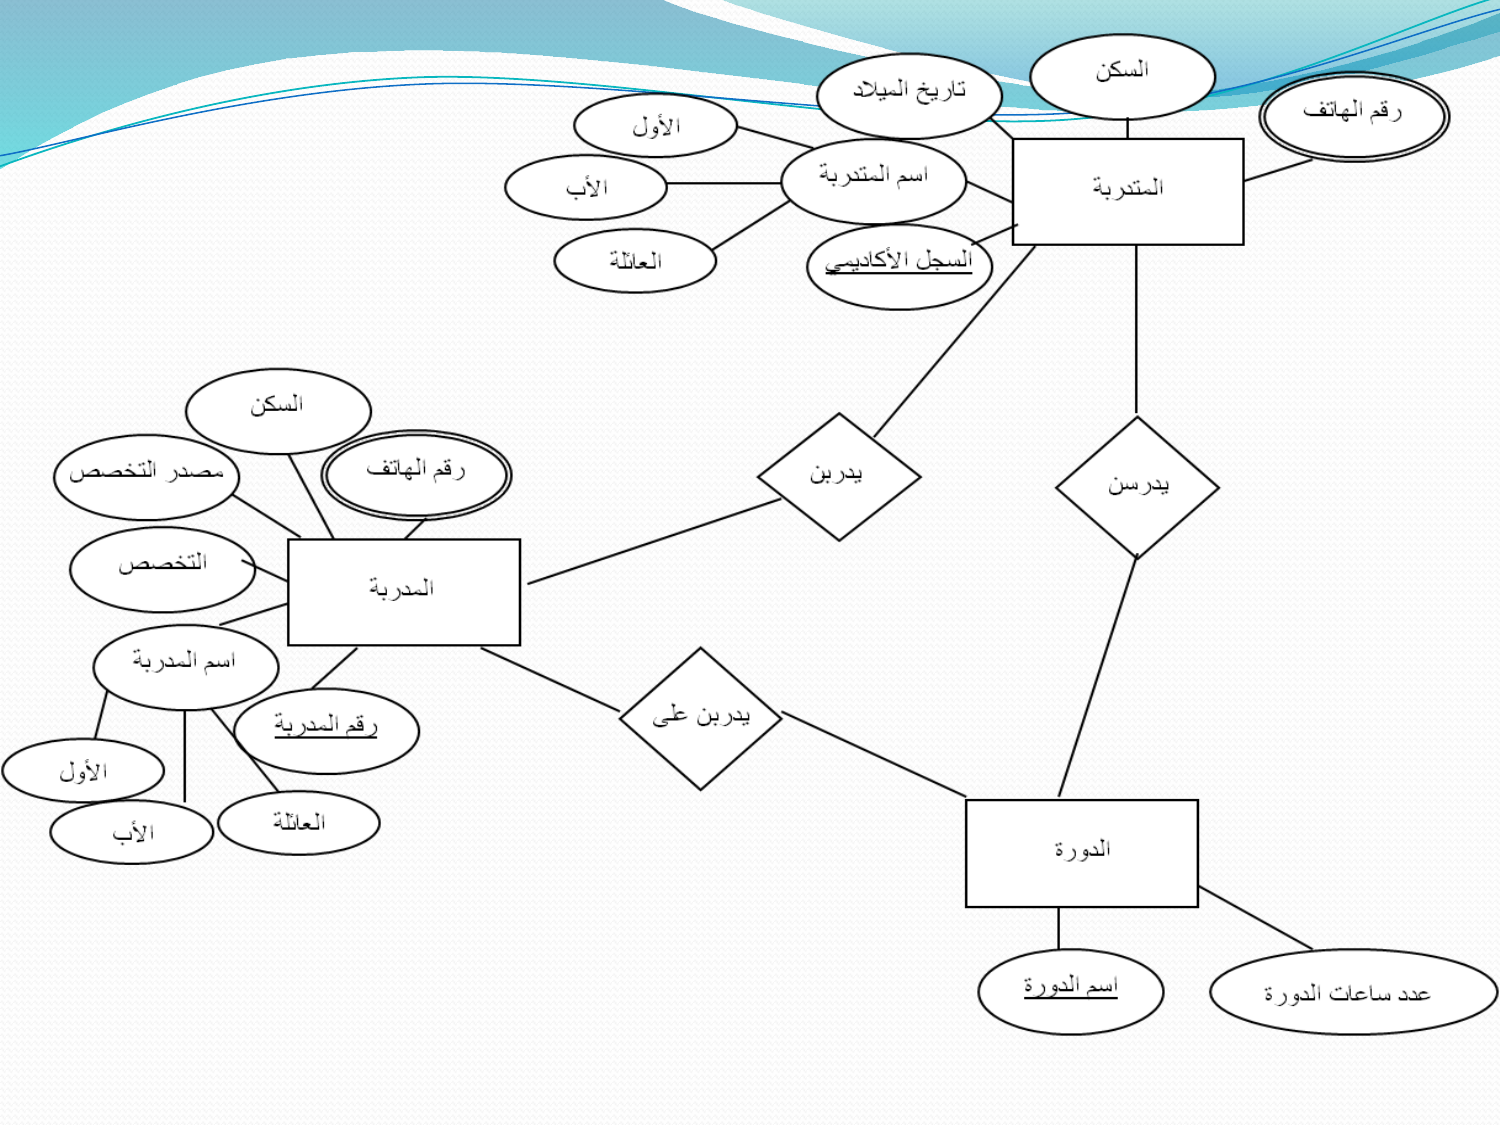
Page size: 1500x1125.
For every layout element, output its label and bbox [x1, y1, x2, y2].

list [0, 32, 1500, 1038]
